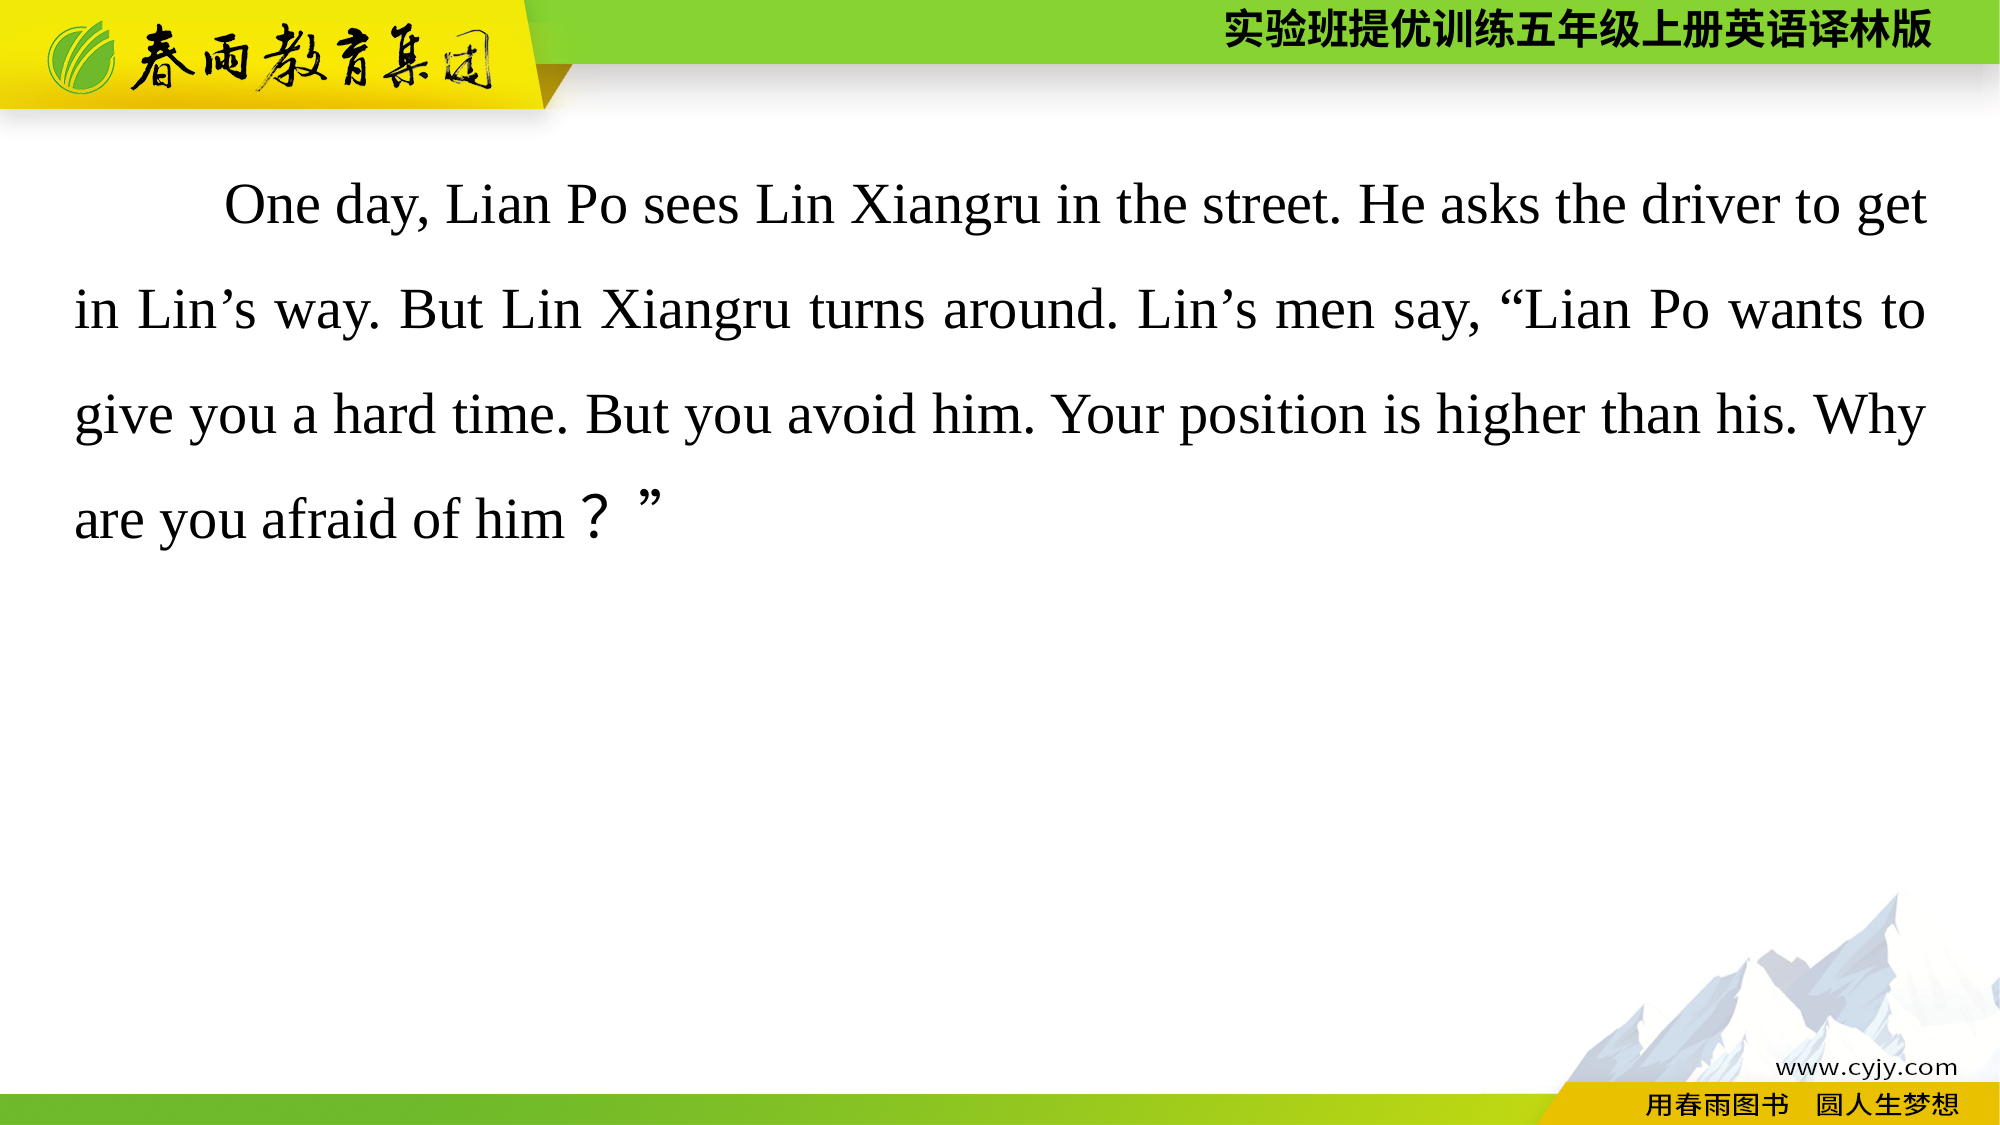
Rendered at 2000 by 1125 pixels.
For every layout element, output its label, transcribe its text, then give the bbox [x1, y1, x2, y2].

picture [0, 0, 2000, 1125]
list One day, Lian Po sees Lin Xiangru in the street. He asks the driver to get in Lin’s way. But Lin Xiangru turns around. Lin’s men say, “Lian Po wants to give you a hard time. But you avoid him. Your position is higher than his. Why are you afraid of him？” [59, 122, 1944, 562]
